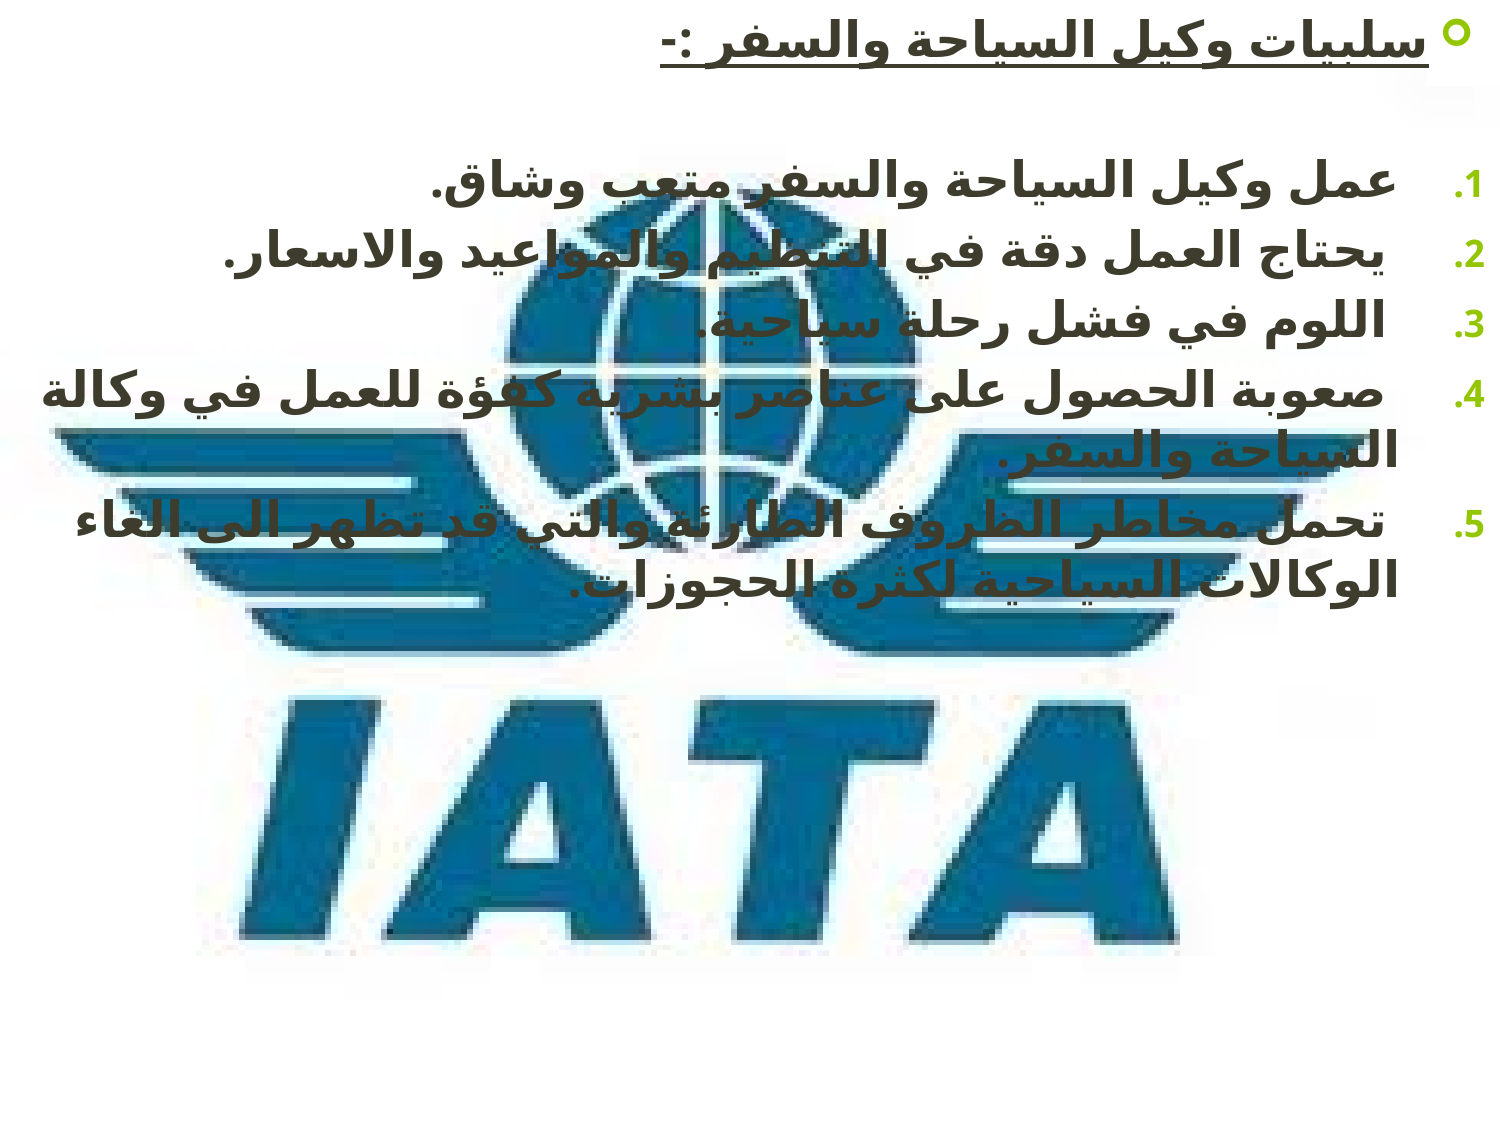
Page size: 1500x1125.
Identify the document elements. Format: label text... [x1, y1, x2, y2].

list سلبيات وكيل السياحة والسفر :- عمل وكيل السياحة والسفر متعب وشاق. يحتاج العمل دقة في التنظيم والمواعيد والاسعار. اللوم في فشل رحلة سياحية. صعوبة الحصول على عناصر بشرية كفؤة للعمل في وكالة السياحة والسفر. تحمل مخاطر الظروف الطارئة والتي قد تظهر الى الغاء الوكالات السياحية لكثرة الحجوزات. [0, 0, 1500, 1125]
